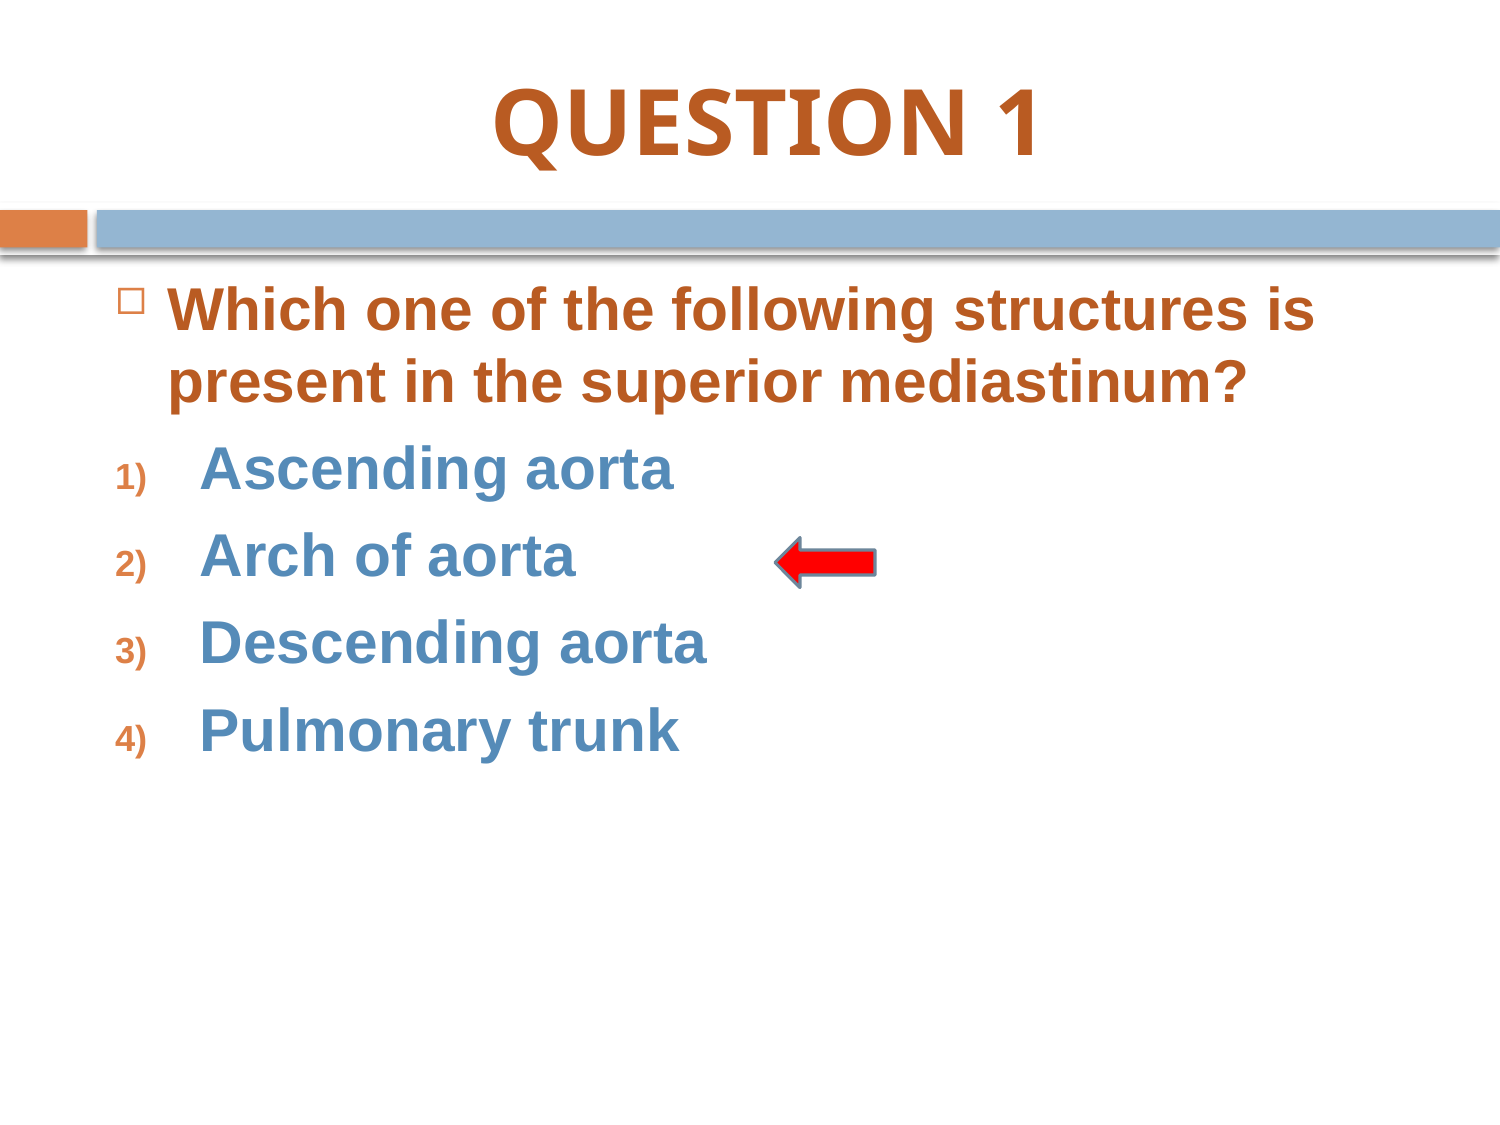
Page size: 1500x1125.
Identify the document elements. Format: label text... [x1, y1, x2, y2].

list Which one of the following structures is present in the superior mediastinum? Ascending aorta Arch of aorta Descending aorta Pulmonary trunk [100, 262, 1438, 1000]
text_box [773, 536, 877, 589]
title QUESTION 1 [100, 37, 1438, 200]
